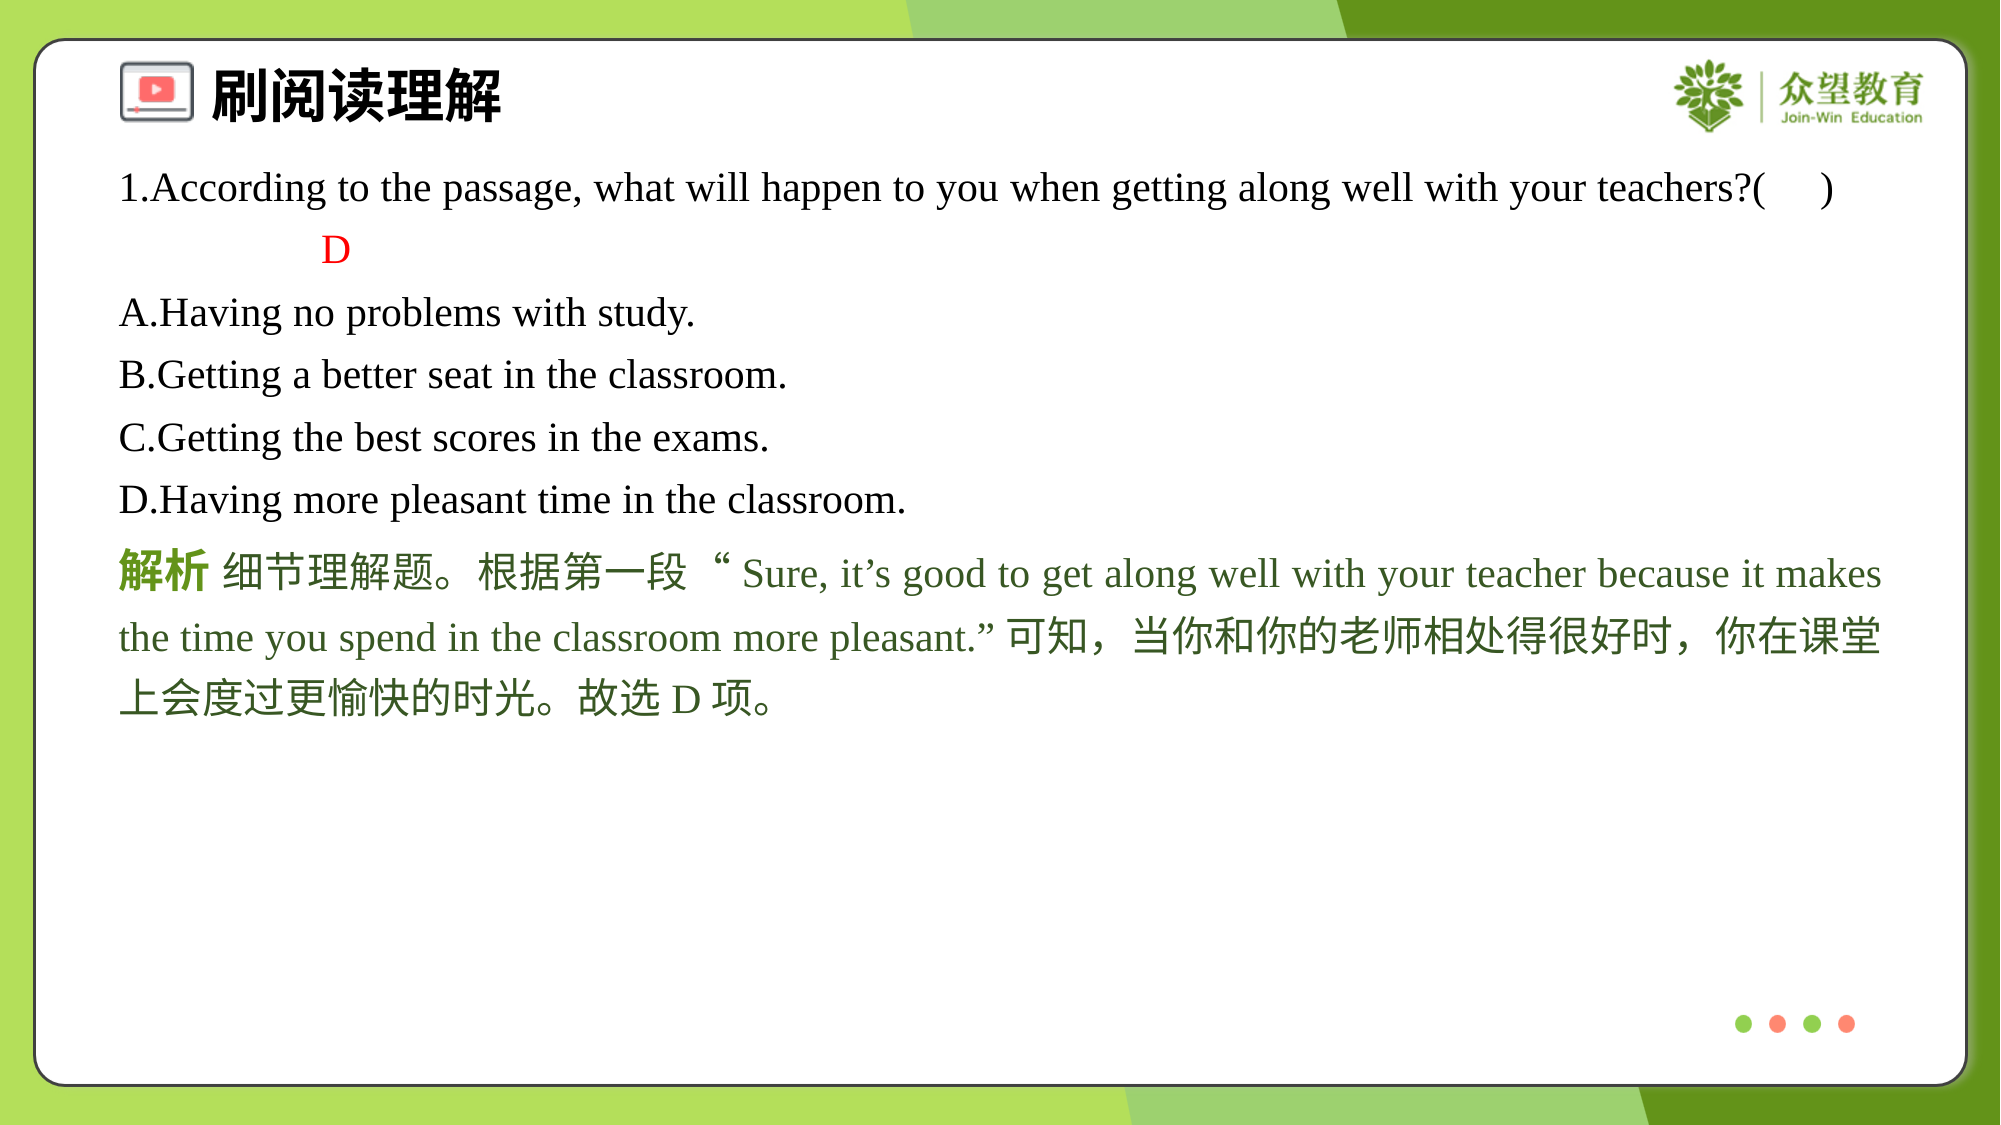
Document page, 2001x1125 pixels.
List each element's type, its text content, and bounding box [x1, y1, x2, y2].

text_box 解析 细节理解题。根据第一段“Sure, it’s good to get along well with your teacher because it makes the time you spend in the classroom more pleasant.”可知，当你和你的老师相处得很好时，你在课堂上会度过更愉快的时光。故选D项。 [118, 528, 1883, 718]
text_box 1.According to the passage, what will happen to you when getting along well with your teachers?( ) [118, 146, 1883, 267]
text_box D [316, 209, 356, 268]
text_box A.Having no problems with study. B.Getting a better seat in the classroom. C.Getting the best scores in the exams. D.Having more pleasant time in the classroom. [118, 272, 1883, 517]
picture [0, 0, 2000, 1125]
